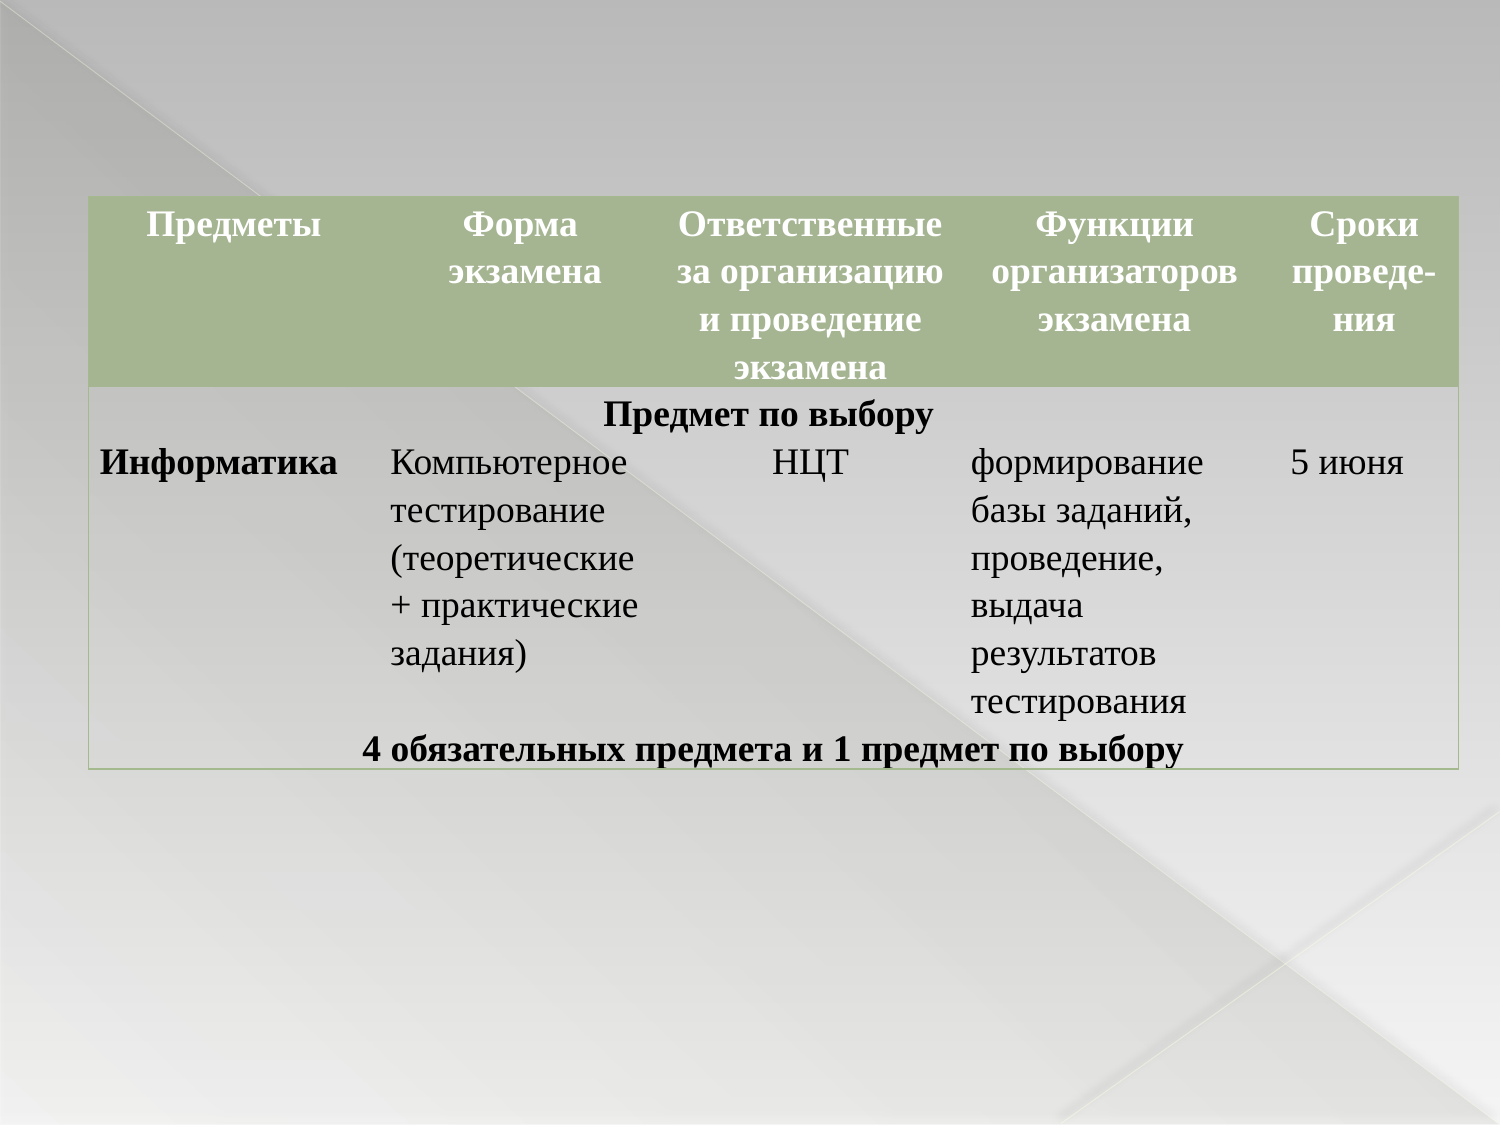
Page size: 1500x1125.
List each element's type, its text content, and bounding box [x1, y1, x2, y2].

table_cell формирование базы заданий, проведение, выдача результатов тестирования [960, 435, 1270, 721]
table_header Сроки проведе-ния [1270, 197, 1458, 387]
table_header Функции организаторов экзамена [960, 197, 1270, 387]
table_cell 5 июня [1270, 435, 1458, 721]
table_cell Информатика [89, 435, 379, 721]
table_cell НЦТ [661, 435, 960, 721]
table_cell Предмет по выбору [89, 387, 1458, 435]
table_header Ответственные за организацию и проведение экзамена [661, 197, 960, 387]
table_cell 4 обязательных предмета и 1 предмет по выбору [89, 721, 1458, 768]
table_cell Компьютерное тестирование (теоретические + практические задания) [379, 435, 661, 721]
table_header Форма экзамена [379, 197, 661, 387]
table_header Предметы [89, 197, 379, 387]
